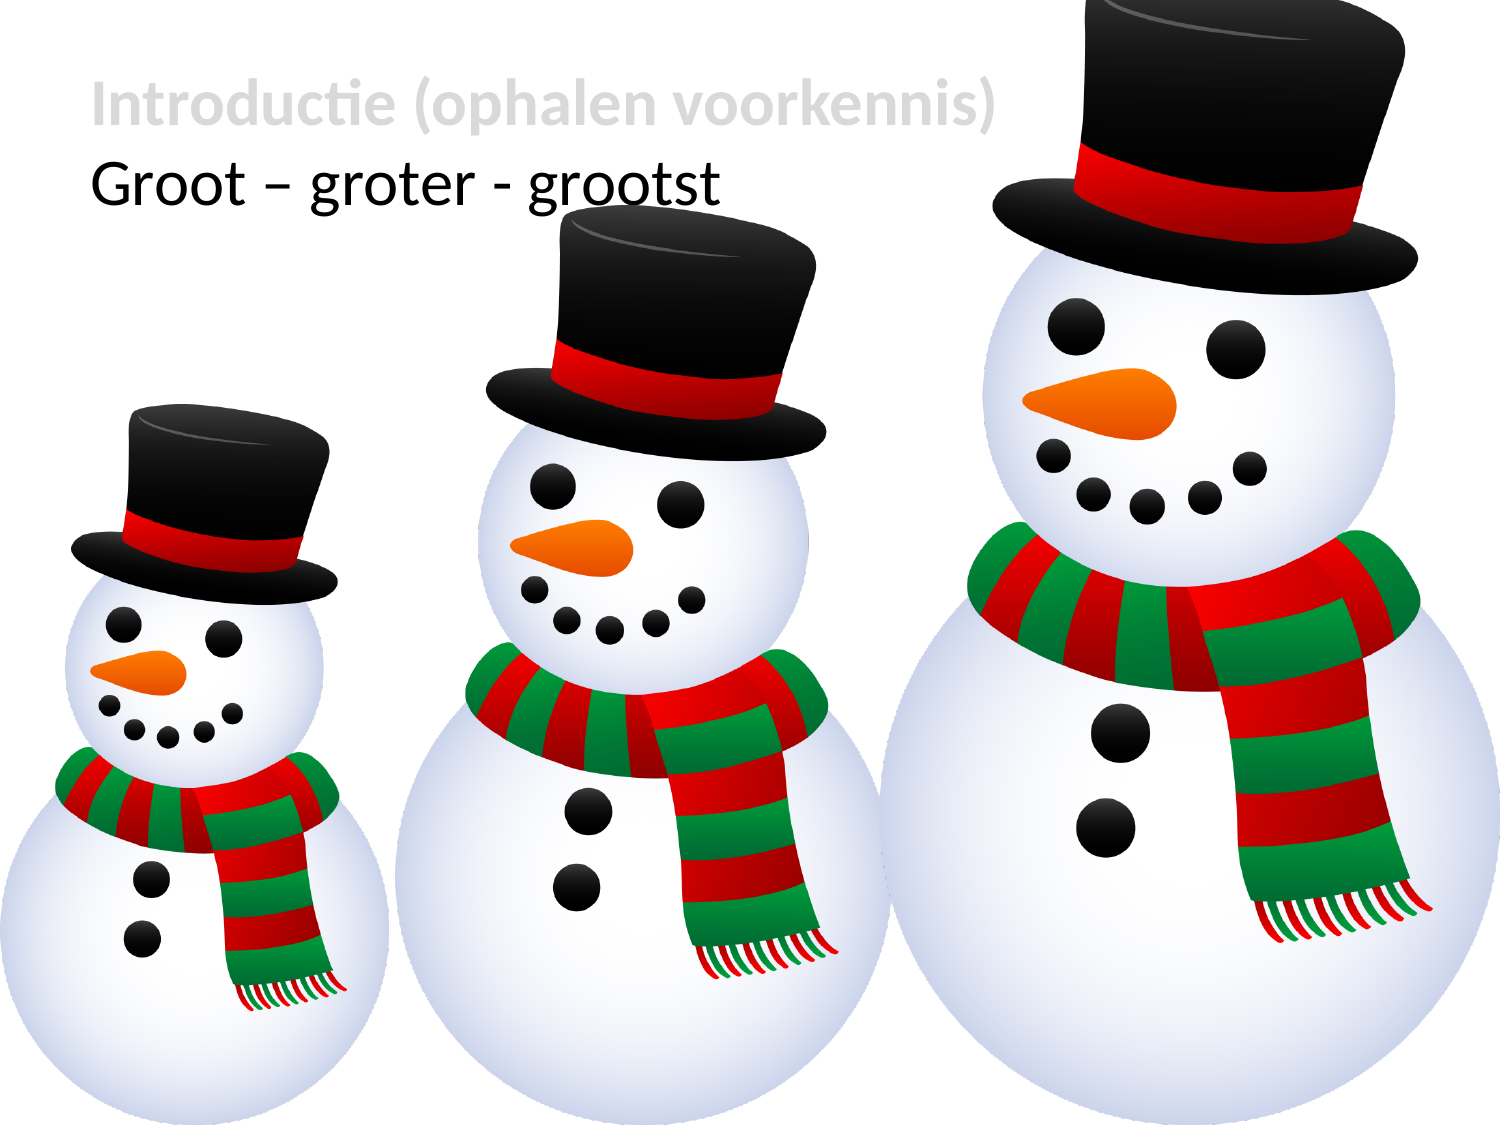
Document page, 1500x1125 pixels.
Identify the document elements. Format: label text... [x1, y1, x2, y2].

picture [0, 404, 390, 1125]
title Introductie (ophalen voorkennis) Groot – groter - grootst [75, 45, 874, 233]
picture [395, 0, 1500, 1125]
